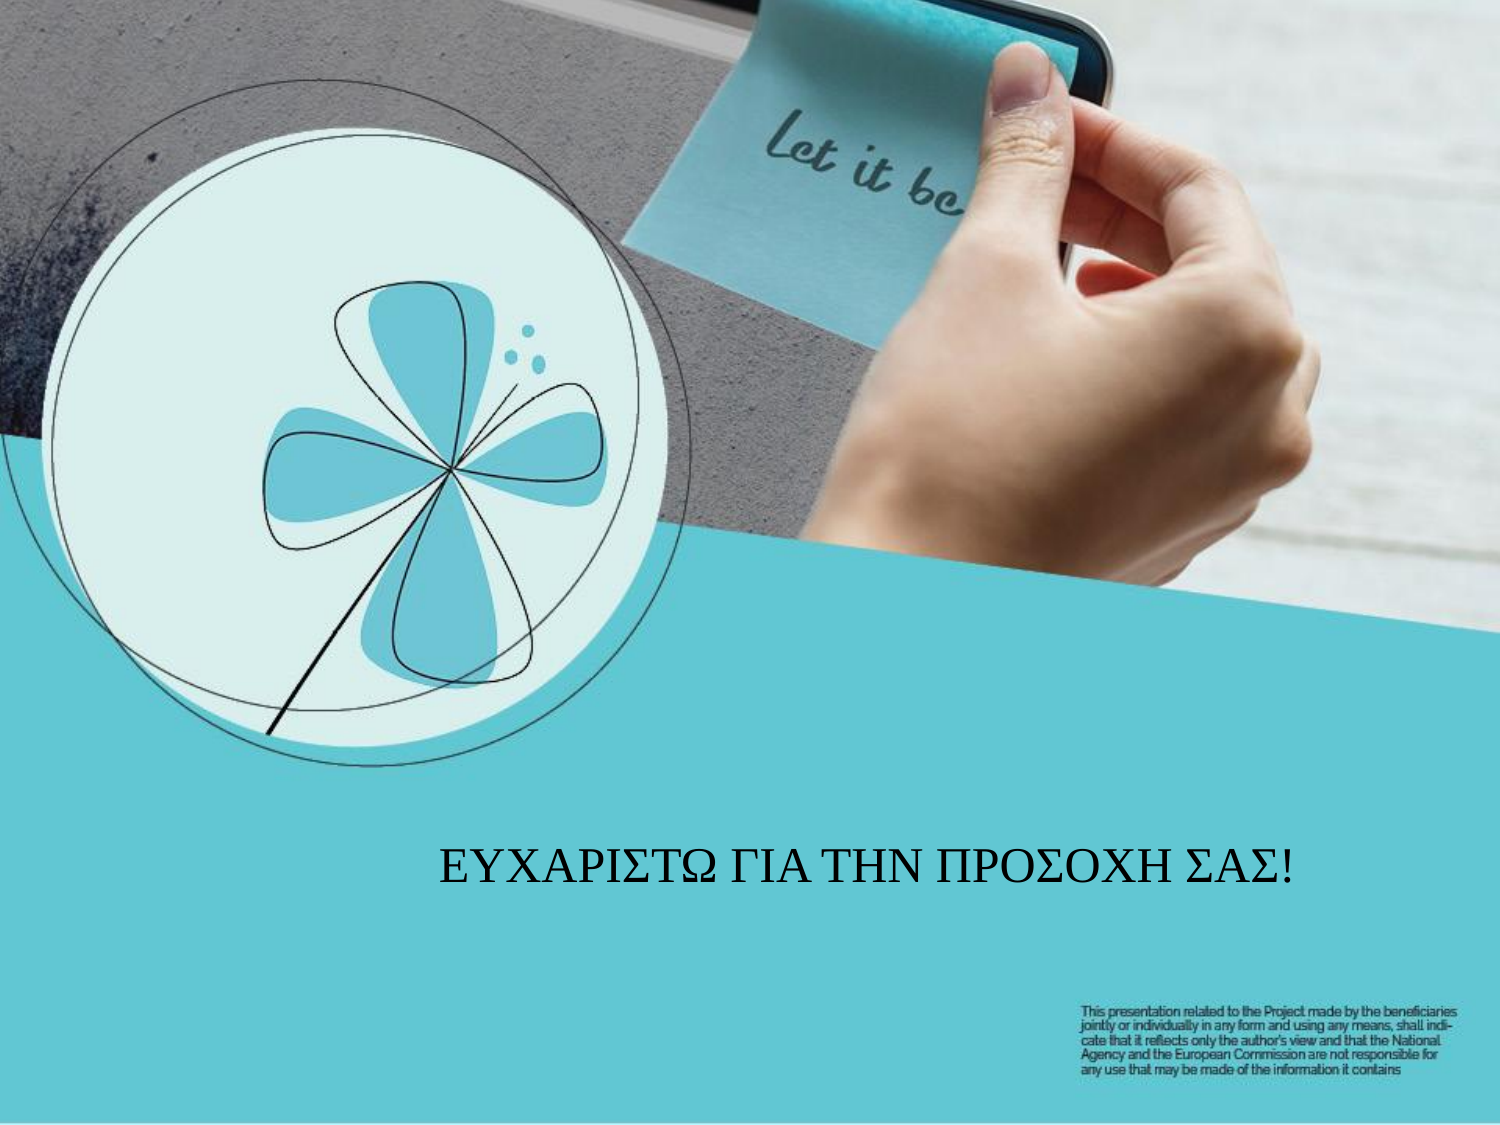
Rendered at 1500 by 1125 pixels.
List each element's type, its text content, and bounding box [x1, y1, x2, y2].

text_box ΕΥΧΑΡΙΣΤΩ ΓΙΑ ΤΗΝ ΠΡΟΣΟΧΗ ΣΑΣ! [383, 824, 1351, 900]
picture [0, 0, 1500, 1125]
